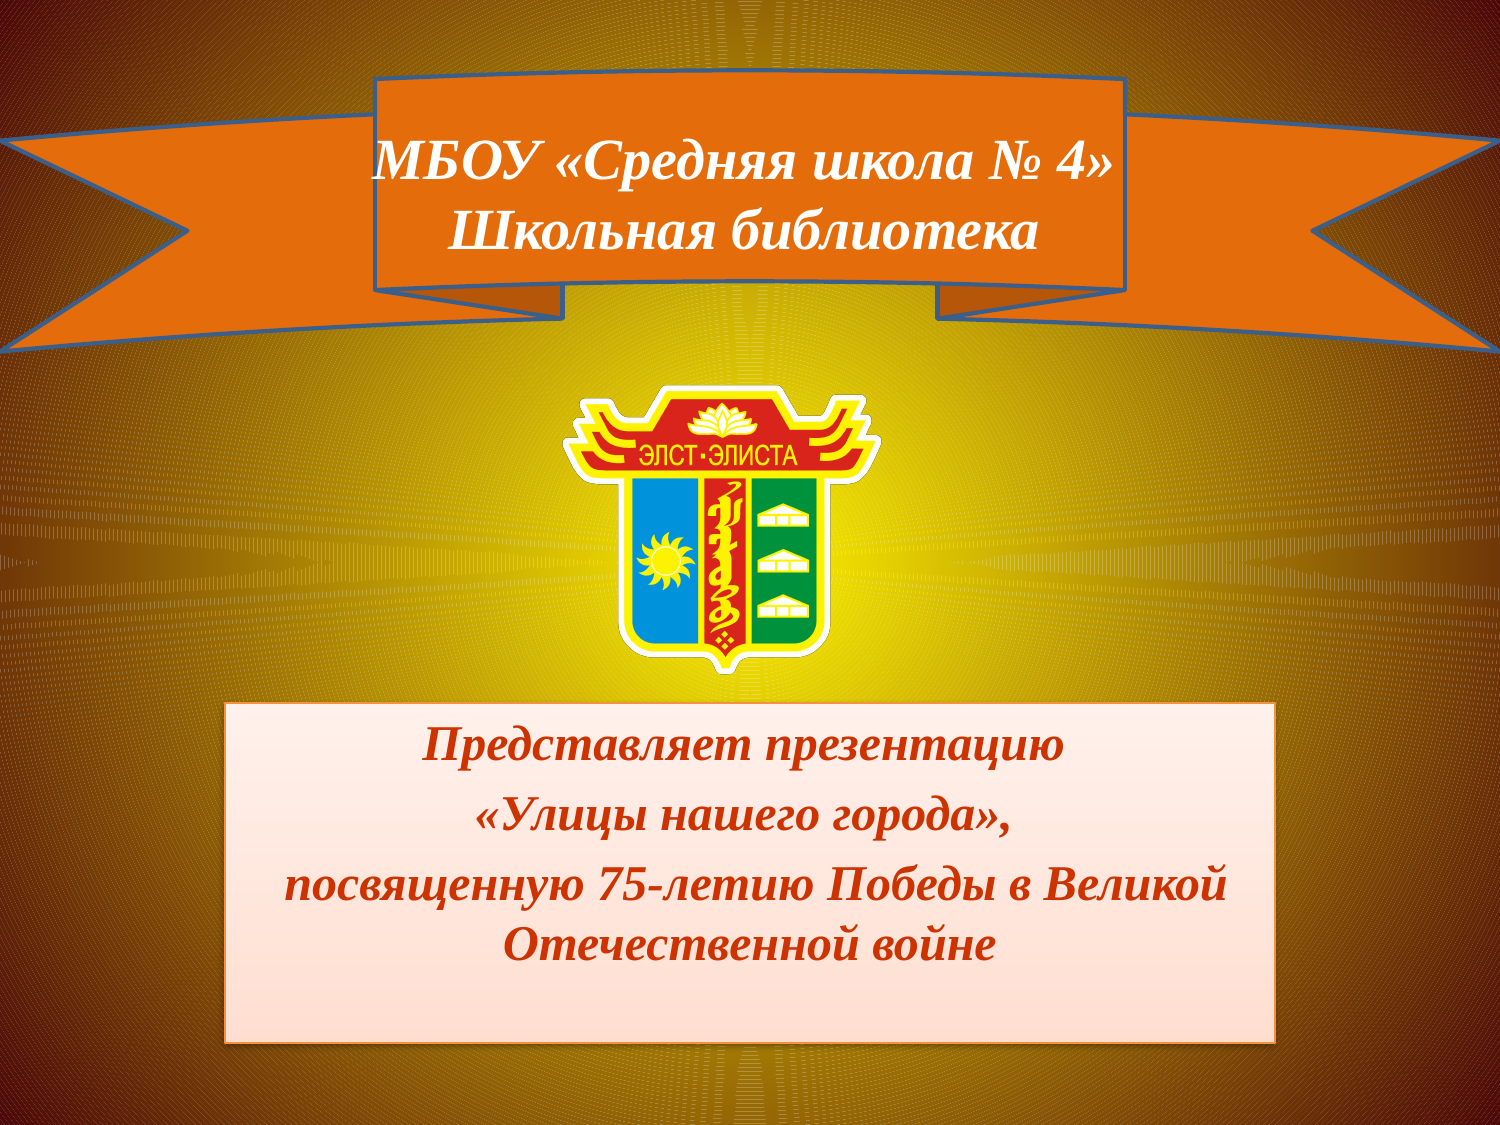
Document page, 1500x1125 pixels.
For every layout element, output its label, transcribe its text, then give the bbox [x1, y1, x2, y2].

text_box [935, 114, 1500, 354]
picture [562, 374, 882, 676]
subtitle Представляет презентацию «Улицы нашего города», посвященную 75-летию Победы в Великой Отечественной войне [224, 702, 1276, 1044]
text_box [0, 114, 565, 354]
title МБОУ «Средняя школа № 4» Школьная библиотека [324, 70, 1164, 312]
